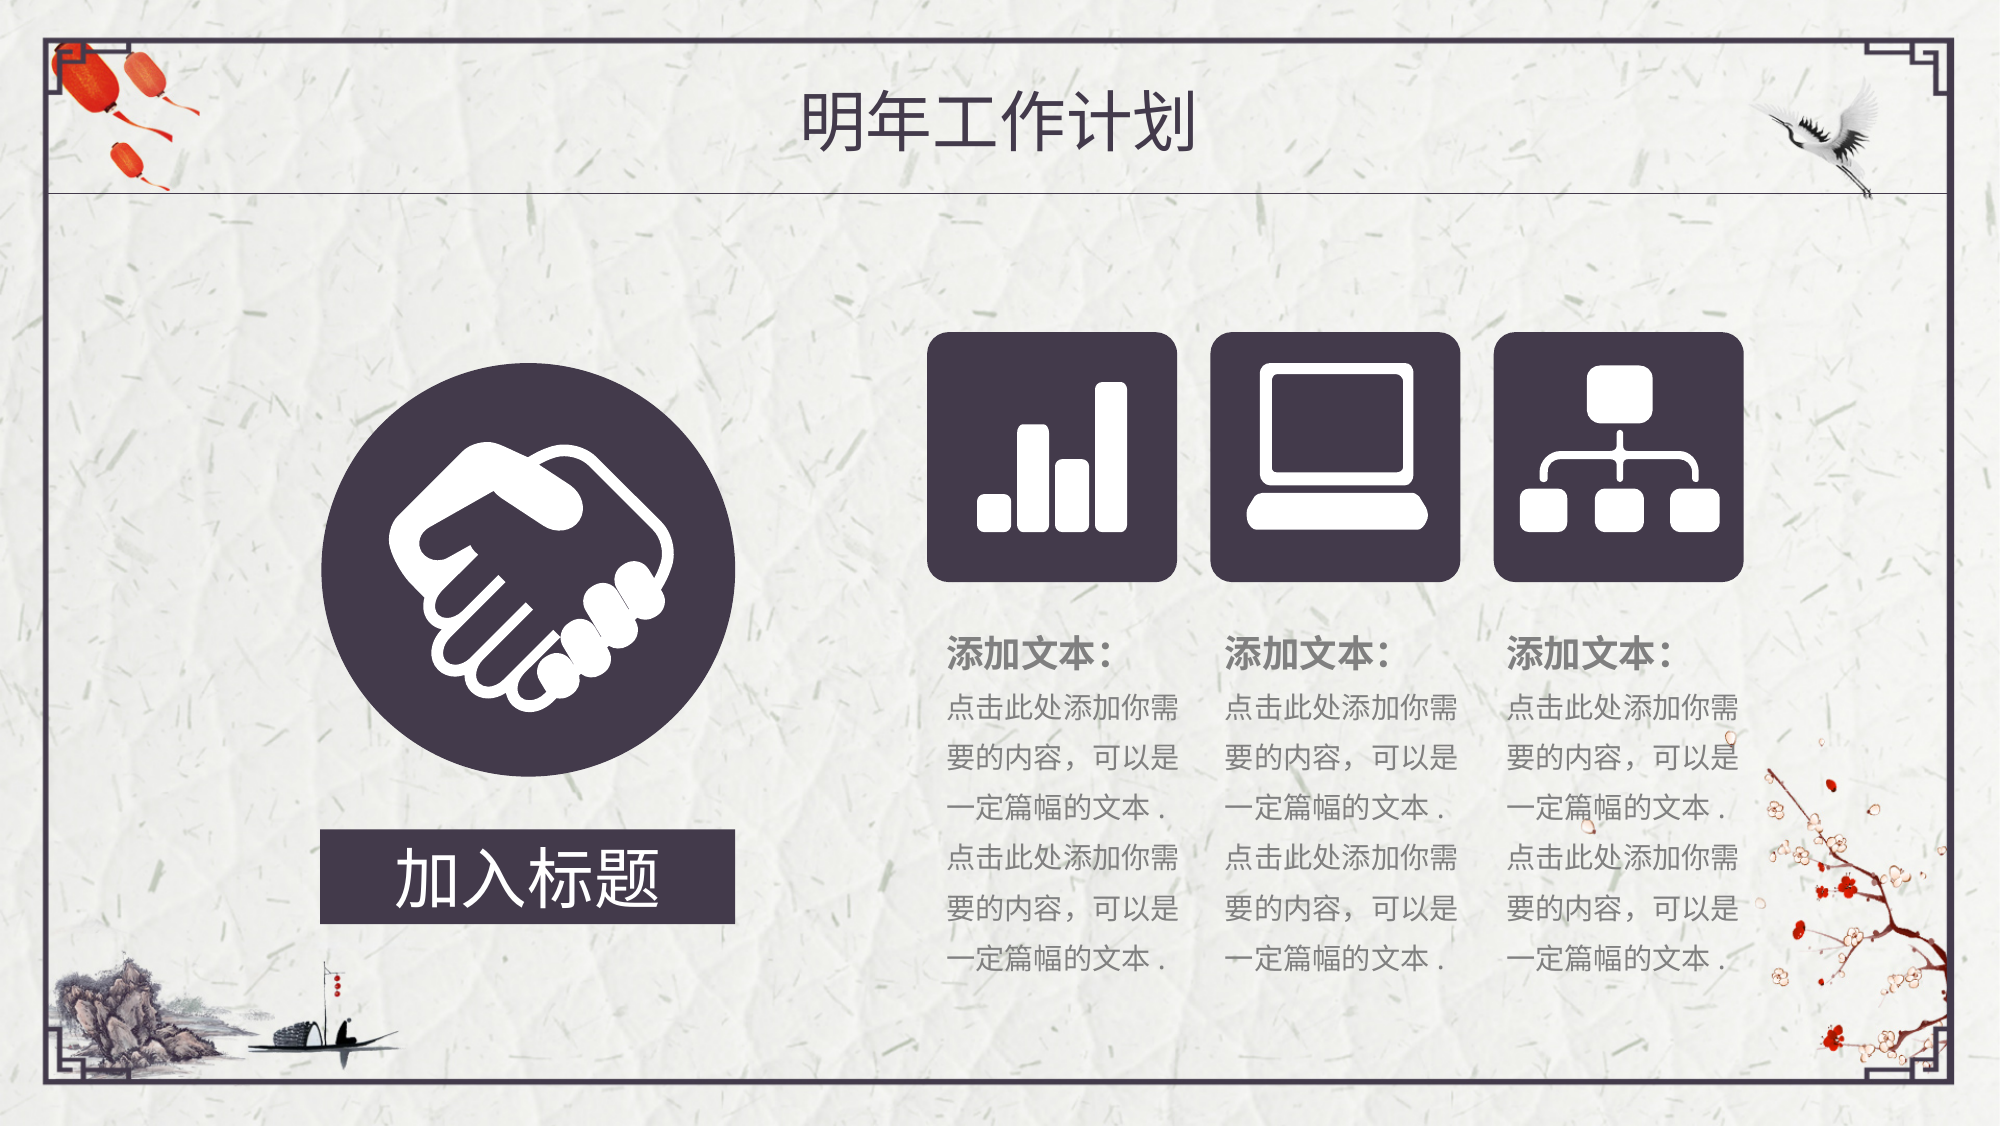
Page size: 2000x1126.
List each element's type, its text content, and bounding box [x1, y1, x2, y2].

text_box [1210, 331, 1461, 583]
text_box 添加文本： 点击此处添加你需要的内容，可以是一定篇幅的文本.点击此处添加你需要的内容，可以是一定篇幅的文本. [1210, 617, 1491, 983]
text_box 添加文本： 点击此处添加你需要的内容，可以是一定篇幅的文本.点击此处添加你需要的内容，可以是一定篇幅的文本. [1491, 617, 1775, 983]
picture [0, 0, 2000, 1126]
text_box 加入标题 [320, 829, 736, 925]
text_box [47, 79, 1948, 194]
text_box 添加文本： 点击此处添加你需要的内容，可以是一定篇幅的文本.点击此处添加你需要的内容，可以是一定篇幅的文本. [931, 617, 1210, 983]
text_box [1493, 331, 1744, 583]
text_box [321, 362, 736, 777]
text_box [926, 331, 1178, 583]
